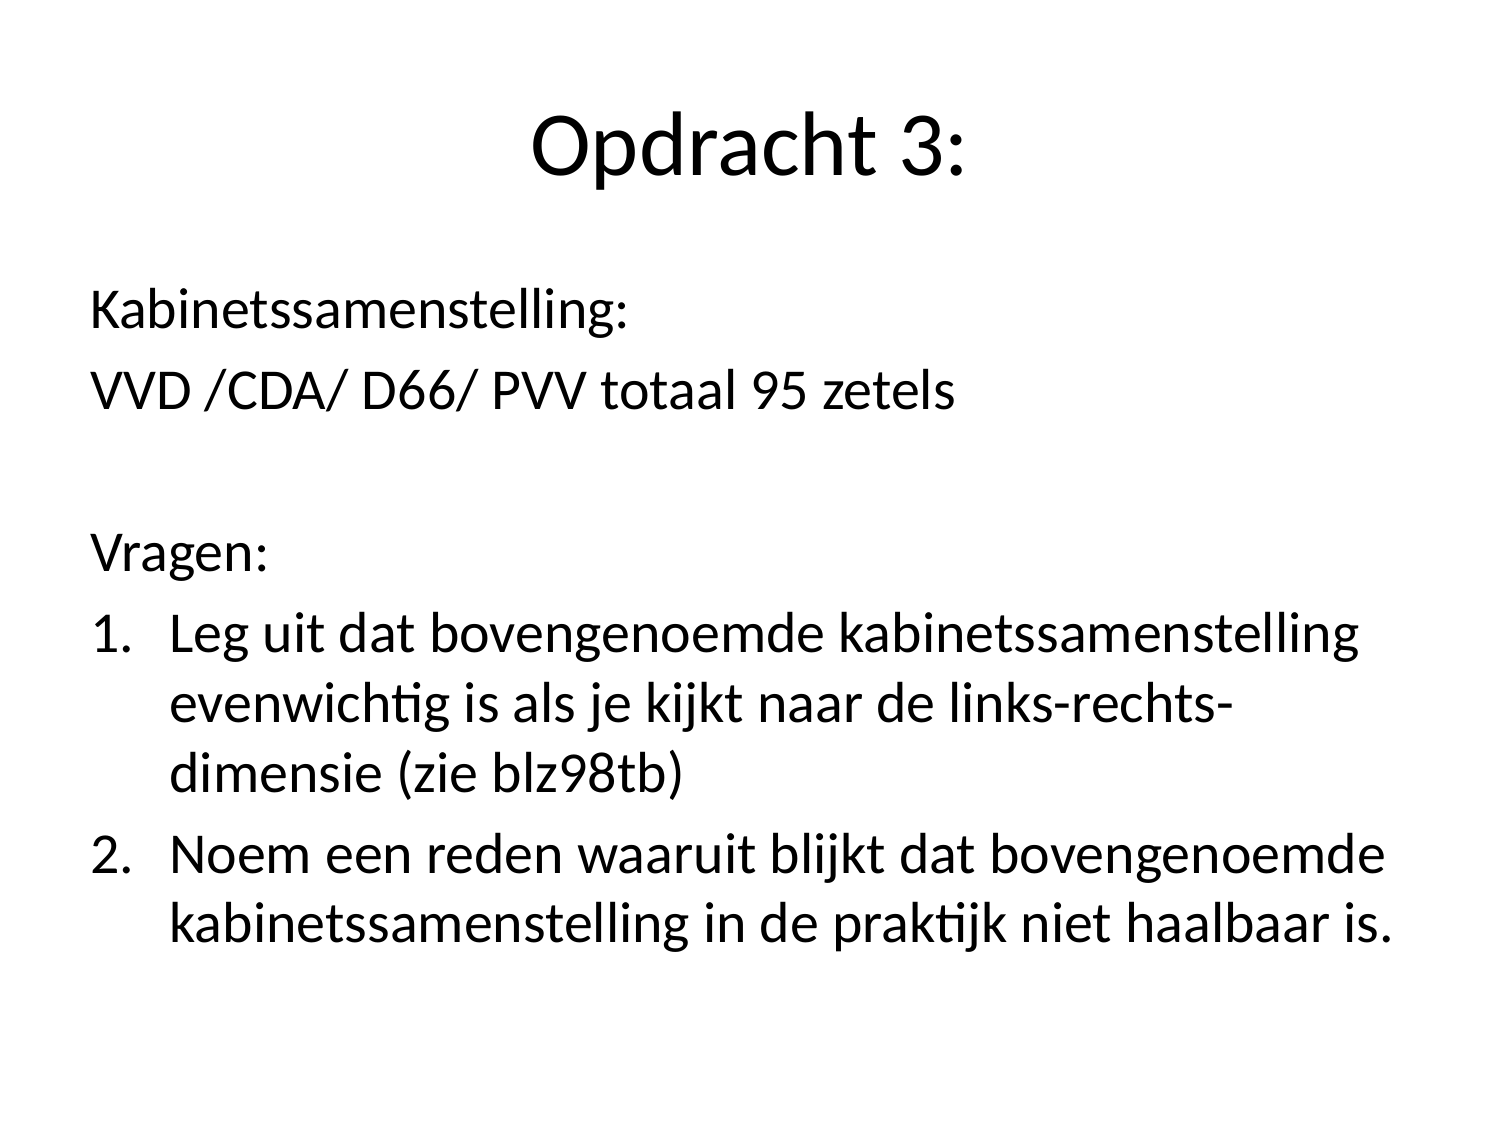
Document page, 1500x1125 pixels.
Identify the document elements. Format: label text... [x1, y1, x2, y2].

list Kabinetssamenstelling: VVD /CDA/ D66/ PVV totaal 95 zetels Vragen: Leg uit dat bovengenoemde kabinetssamenstelling evenwichtig is als je kijkt naar de links-rechts- dimensie (zie blz98tb) Noem een reden waaruit blijkt dat bovengenoemde kabinetssamenstelling in de praktijk niet haalbaar is. [75, 262, 1425, 1005]
title Opdracht 3: [75, 45, 1425, 233]
